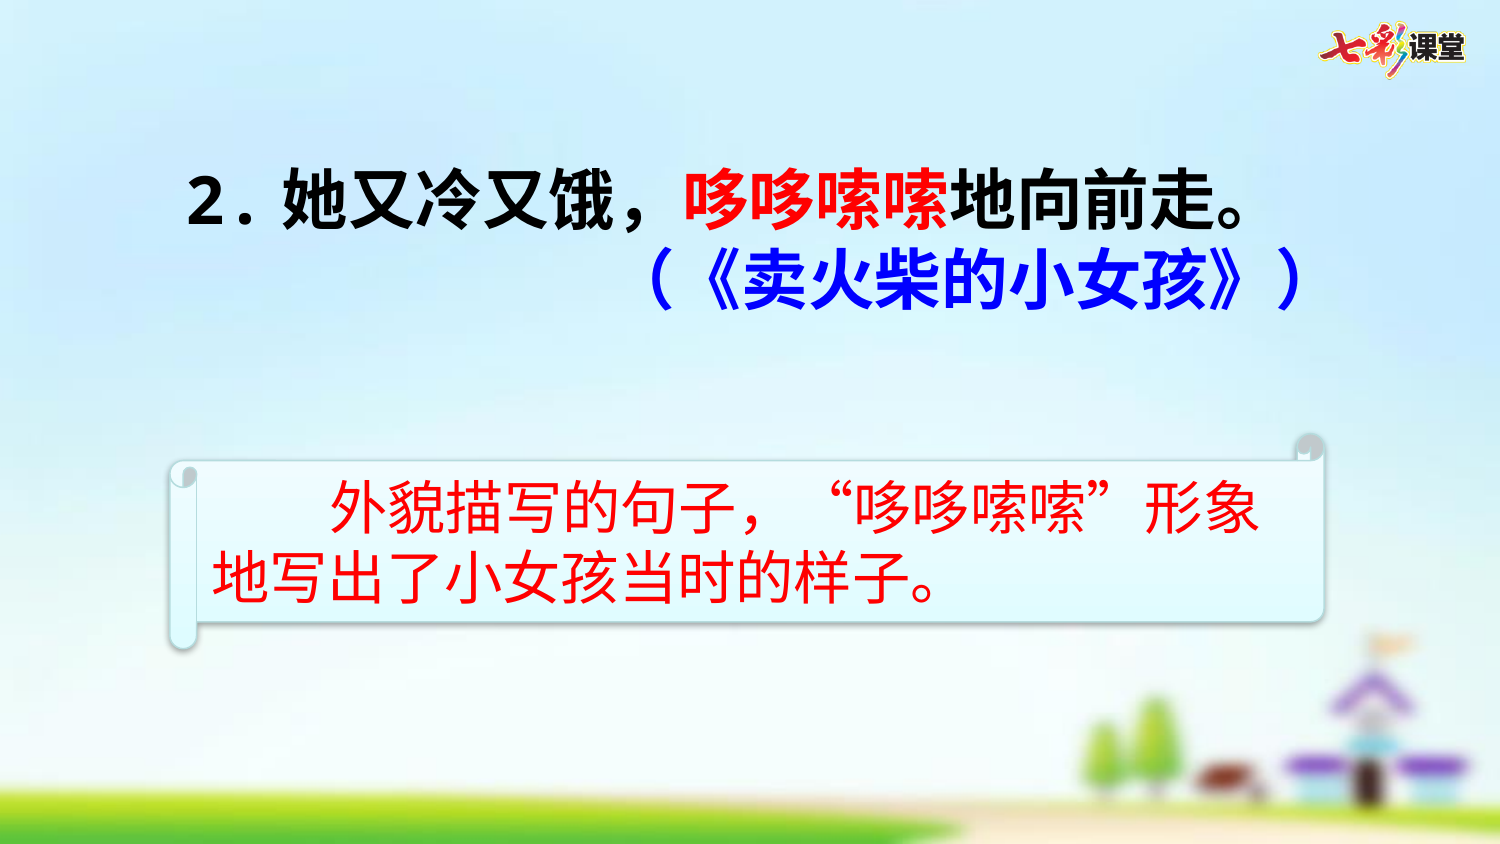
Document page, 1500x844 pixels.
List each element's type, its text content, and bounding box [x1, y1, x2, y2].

text_box 外貌描写的句子，“哆哆嗦嗦”形象地写出了小女孩当时的样子。 [168, 432, 1325, 650]
picture [0, 0, 1500, 844]
text_box 2.她又冷又饿，哆哆嗦嗦地向前走。 （《卖火柴的小女孩》） [171, 150, 1373, 325]
